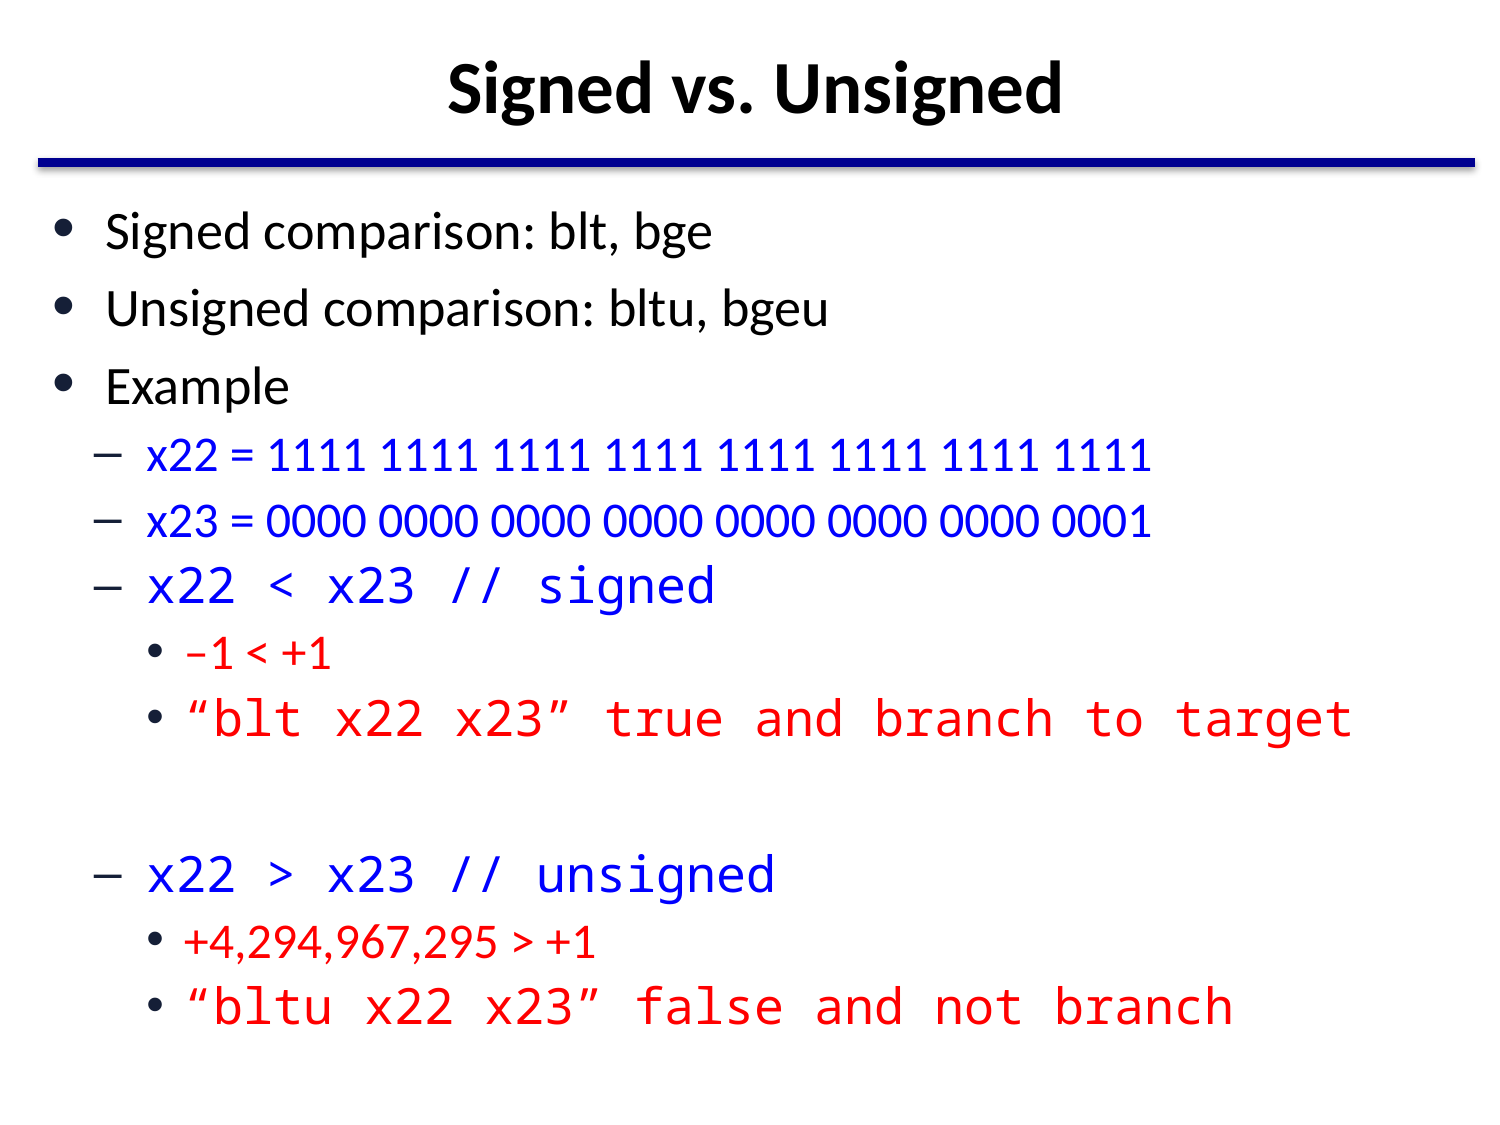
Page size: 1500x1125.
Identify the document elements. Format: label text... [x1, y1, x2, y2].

title Signed vs. Unsigned [37, 24, 1475, 143]
list Signed comparison: blt, bge Unsigned comparison: bltu, bgeu Example x22 = 1111 1111 1111 1111 1111 1111 1111 1111 x23 = 0000 0000 0000 0000 0000 0000 0000 0001 x22 < x23 // signed –1 < +1 “blt x22 x23” true and branch to target x22 > x23 // unsigned +4,294,967,295 > +1 “bltu x22 x23” false and not branch [37, 187, 1475, 1043]
